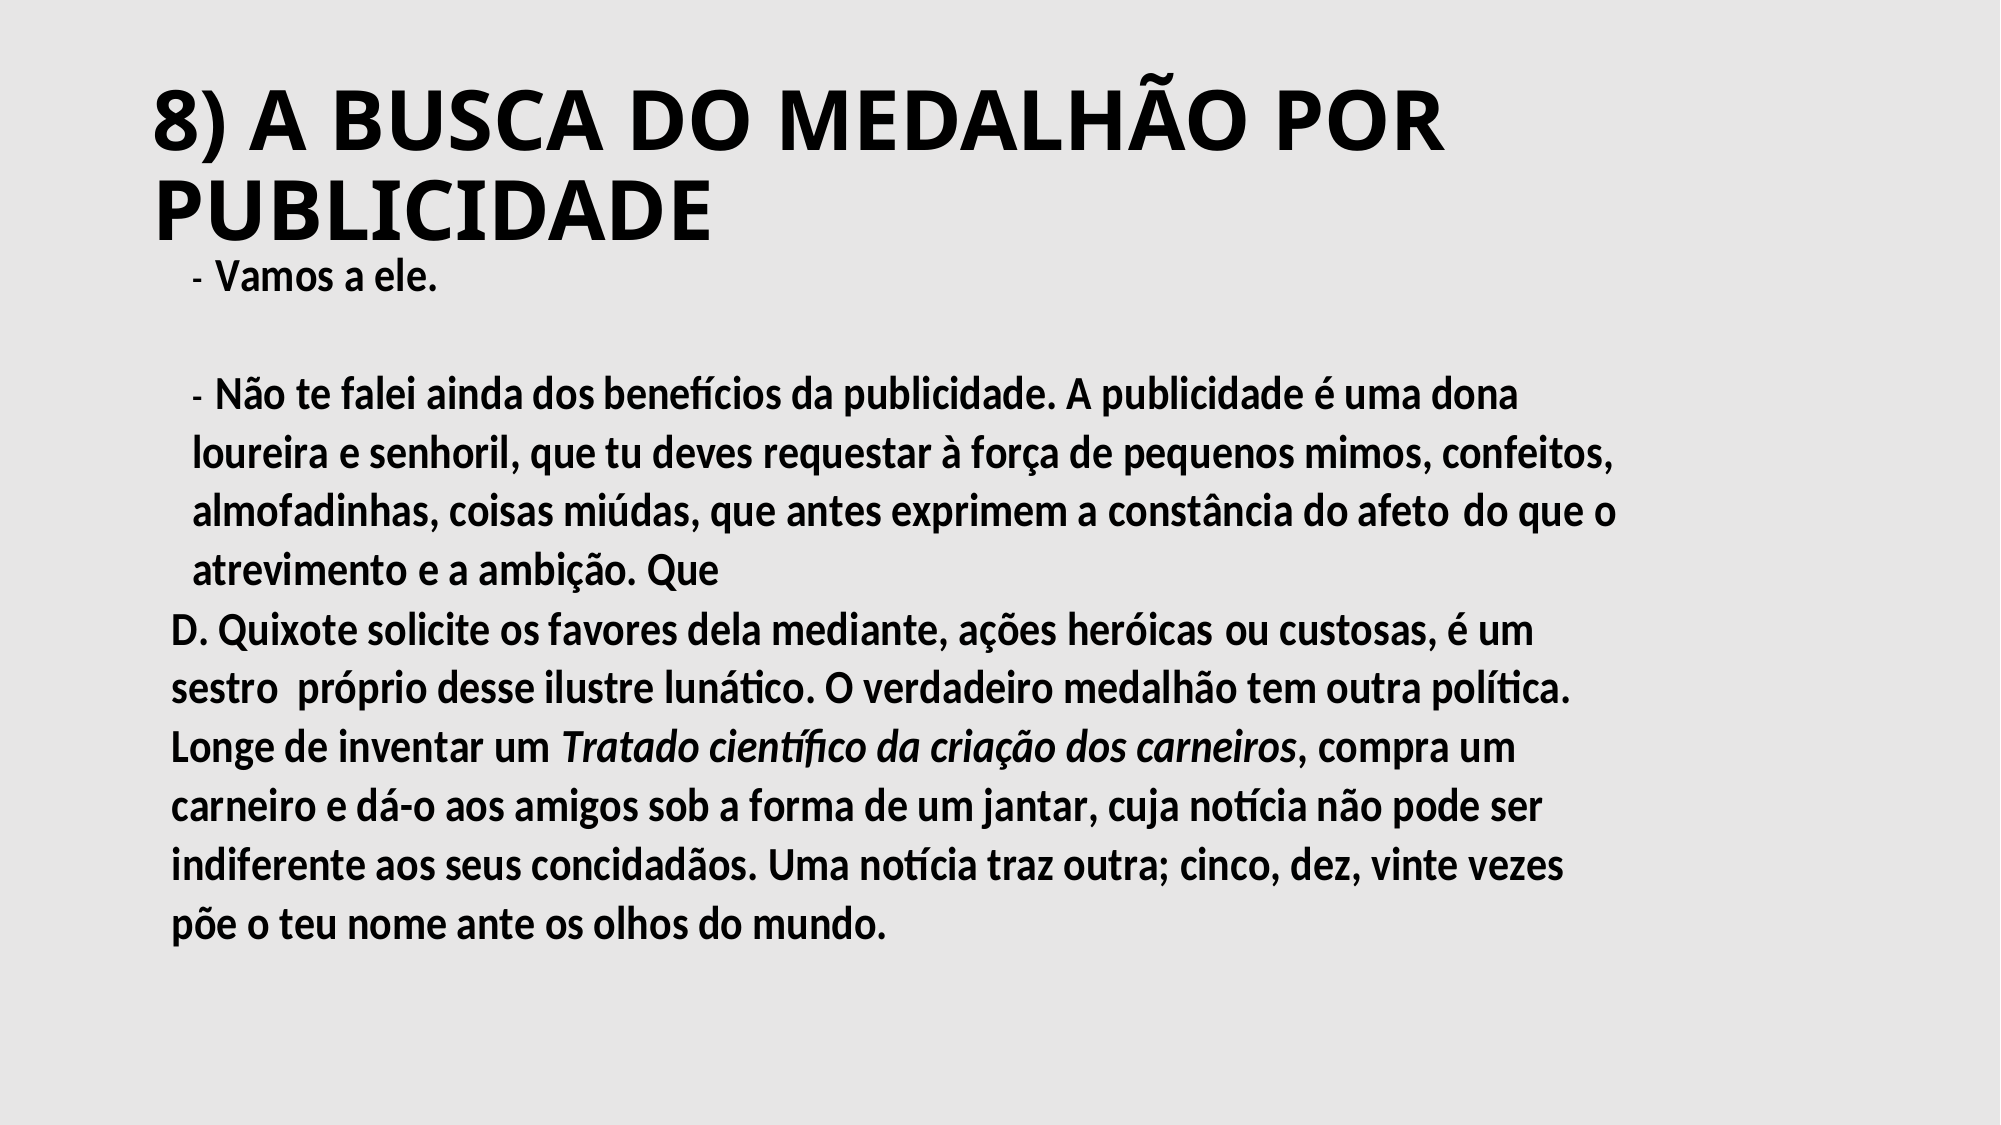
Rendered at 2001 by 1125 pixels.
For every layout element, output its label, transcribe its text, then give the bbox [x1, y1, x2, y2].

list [171, 246, 1661, 985]
title 8) A BUSCA DO MEDALHÃO POR PUBLICIDADE [137, 59, 1863, 278]
